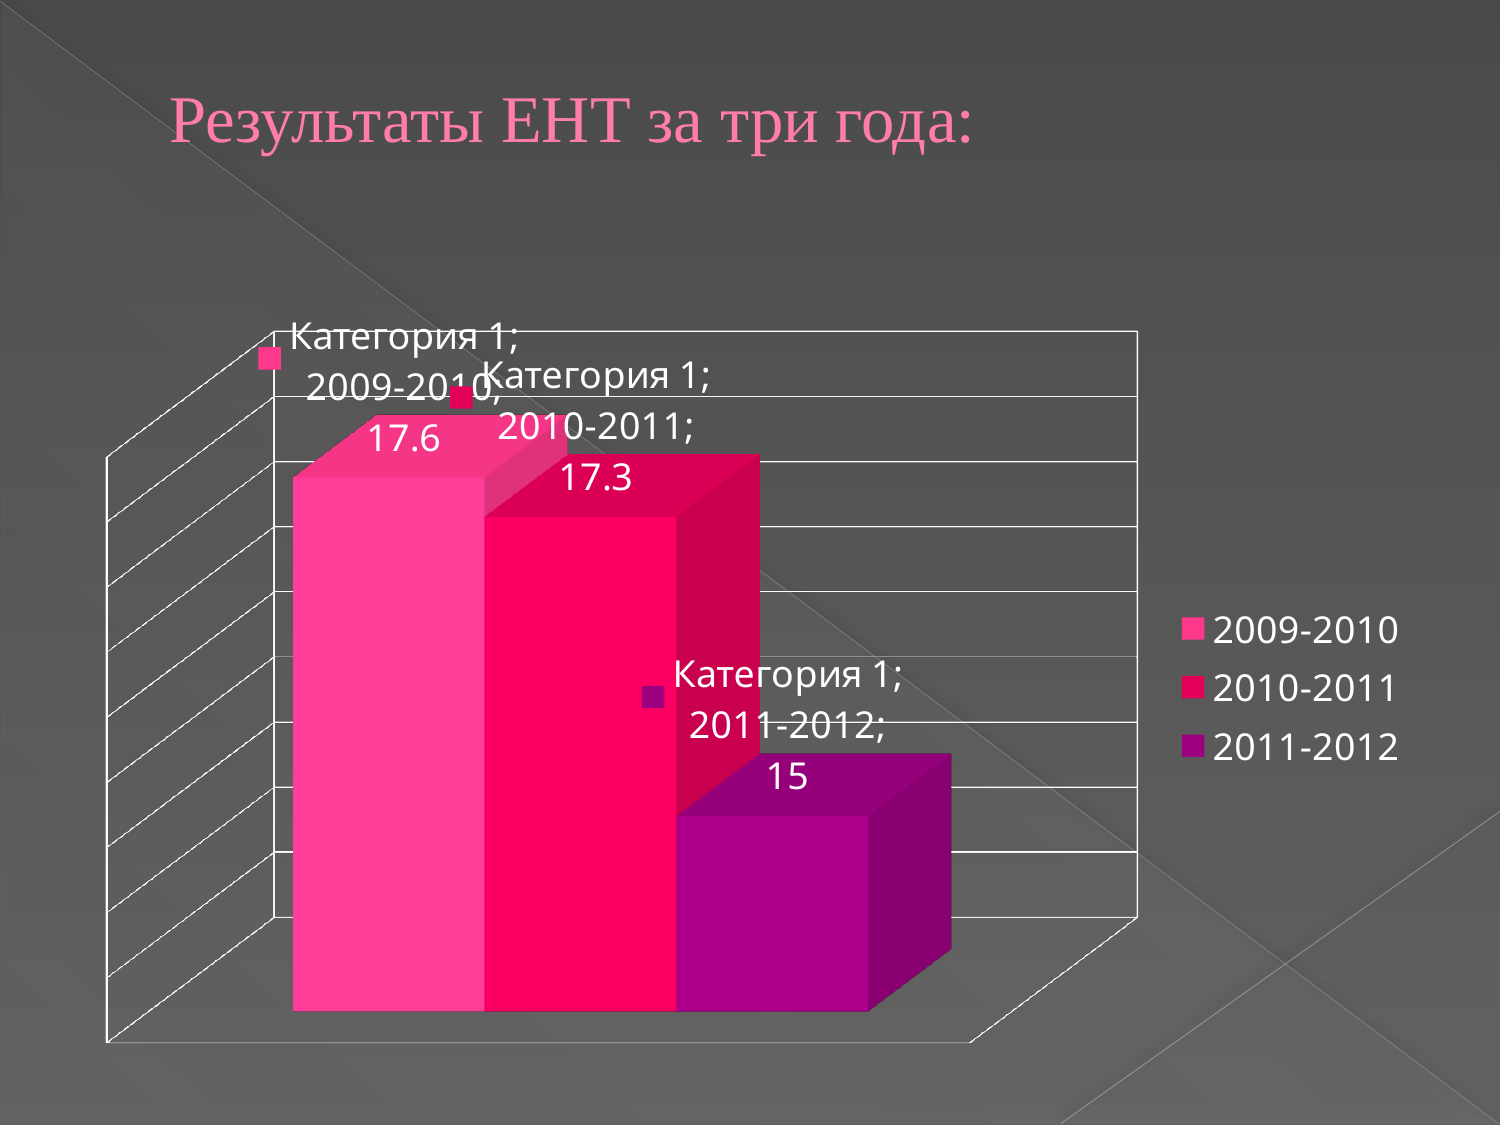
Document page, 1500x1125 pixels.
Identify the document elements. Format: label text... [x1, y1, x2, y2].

title Результаты ЕНТ за три года: [75, 43, 1425, 188]
chart [74, 308, 1426, 1060]
